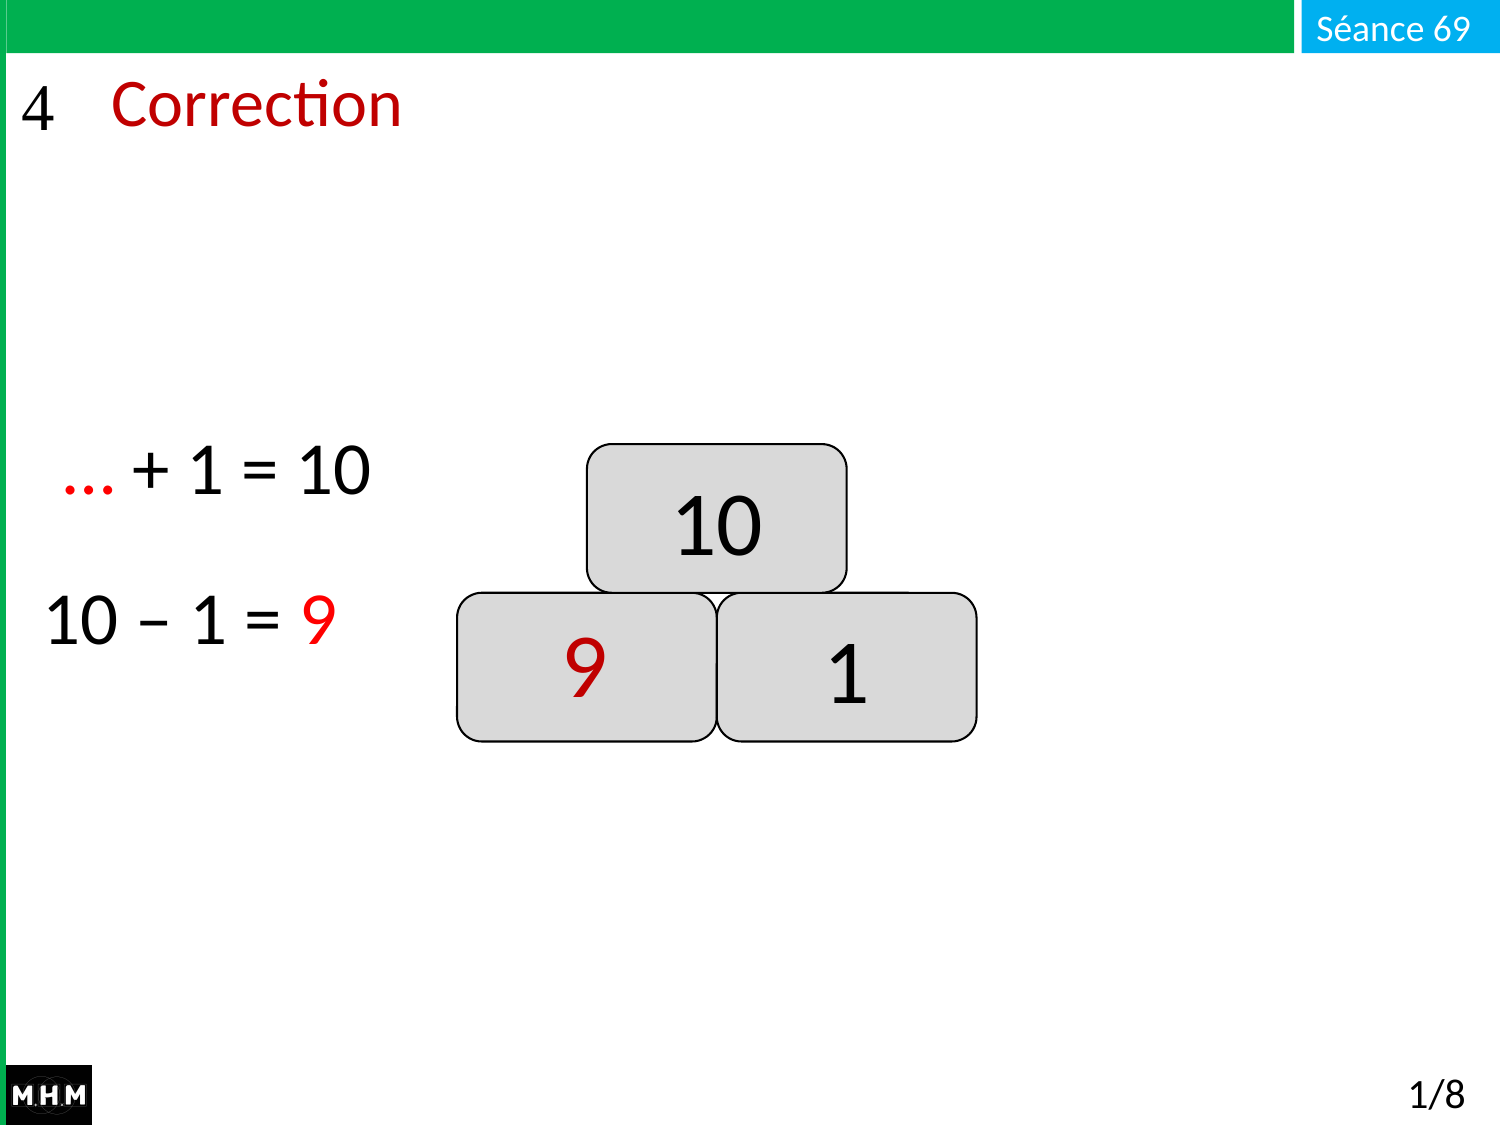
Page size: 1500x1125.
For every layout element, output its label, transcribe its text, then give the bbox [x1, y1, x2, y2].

picture [6, 1065, 92, 1125]
list 1/8 [1373, 1064, 1500, 1125]
text_box 1 [715, 591, 978, 743]
title Correction [96, 60, 1391, 150]
text_box 10 – 1 = 9 [27, 562, 430, 668]
text_box 10 [585, 443, 848, 594]
text_box … [455, 591, 717, 743]
text_box … + 1 = 10 [48, 412, 430, 518]
text_box 9 [546, 598, 617, 724]
